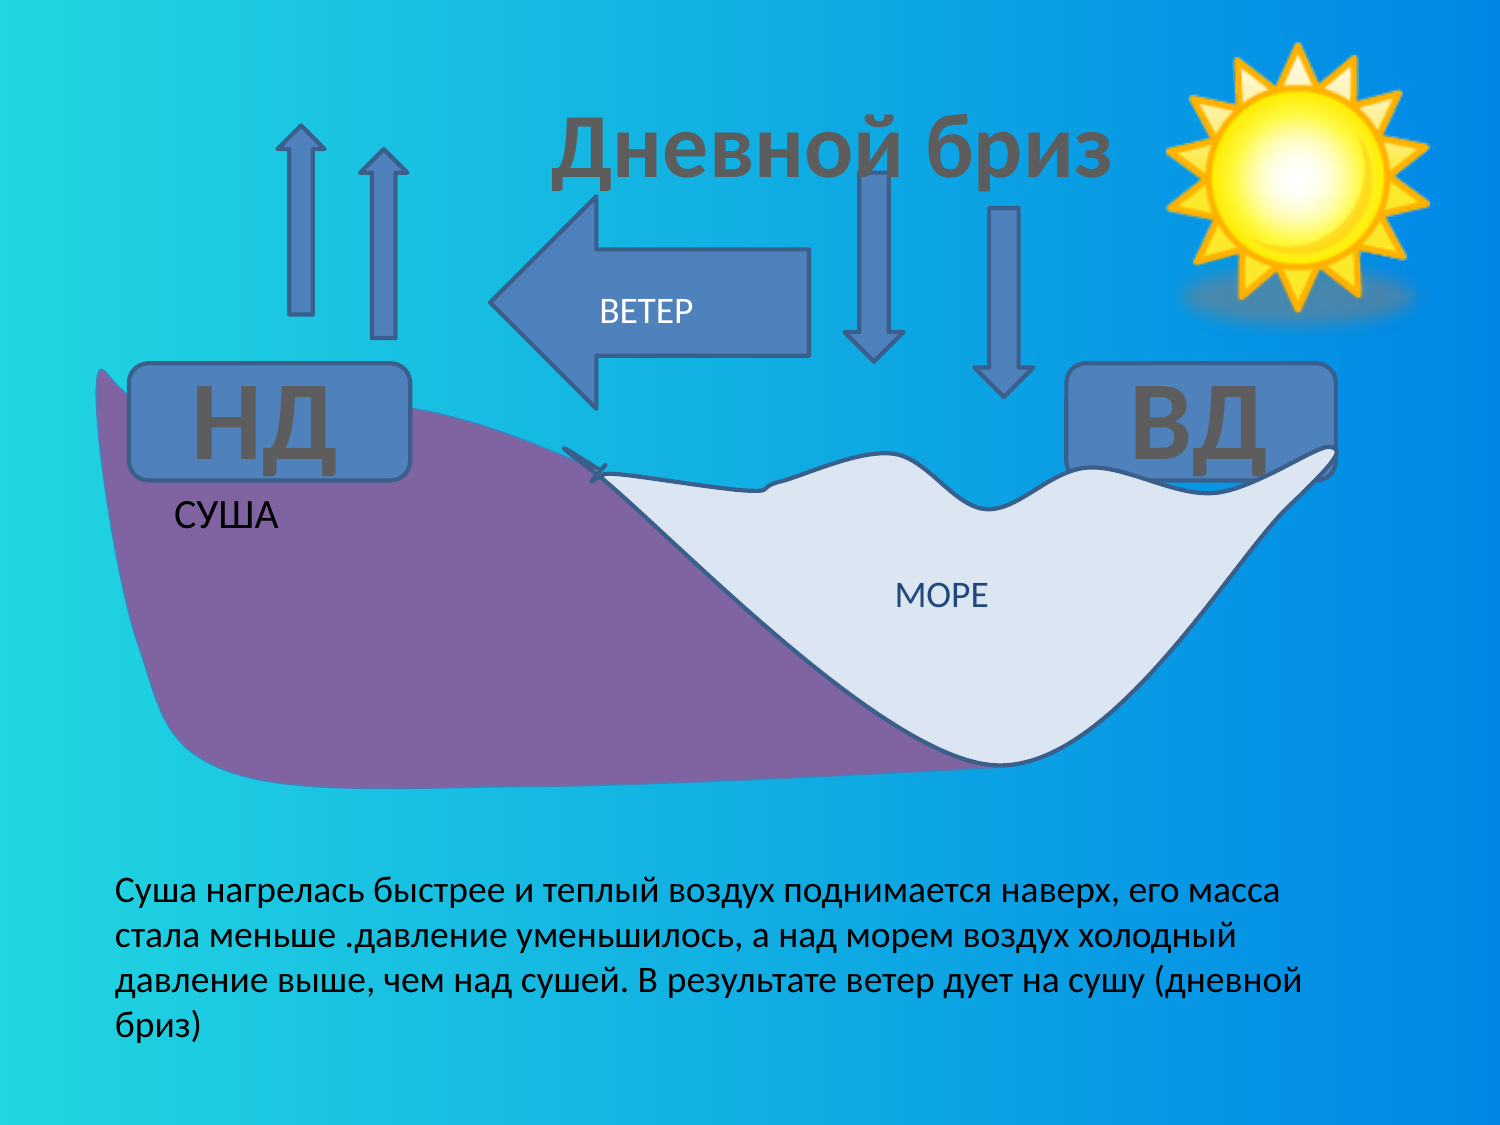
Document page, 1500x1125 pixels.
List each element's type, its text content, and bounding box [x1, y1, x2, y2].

text_box [126, 361, 176, 483]
text_box [562, 444, 1339, 768]
text_box [972, 205, 1036, 400]
text_box Суша нагрелась быстрее и теплый воздух поднимается наверх, его масса стала меньше .давление уменьшилось, а над морем воздух холодный давление выше, чем над сушей. В результате ветер дует на сушу (дневной бриз) [100, 857, 1329, 1053]
text_box СУША [159, 479, 325, 545]
text_box ВЕТЕР [584, 278, 774, 339]
text_box [842, 204, 906, 364]
text_box [1317, 458, 1338, 483]
text_box Дневной бриз [442, 78, 1143, 204]
text_box [358, 147, 410, 341]
text_box [275, 123, 327, 317]
picture [1166, 32, 1449, 336]
text_box НД [176, 339, 354, 490]
text_box [1283, 361, 1338, 464]
text_box [1064, 361, 1113, 470]
text_box ВД [1113, 339, 1283, 490]
text_box [95, 368, 1004, 790]
text_box [354, 361, 413, 483]
text_box [488, 204, 812, 411]
text_box МОРЕ [879, 562, 1164, 623]
